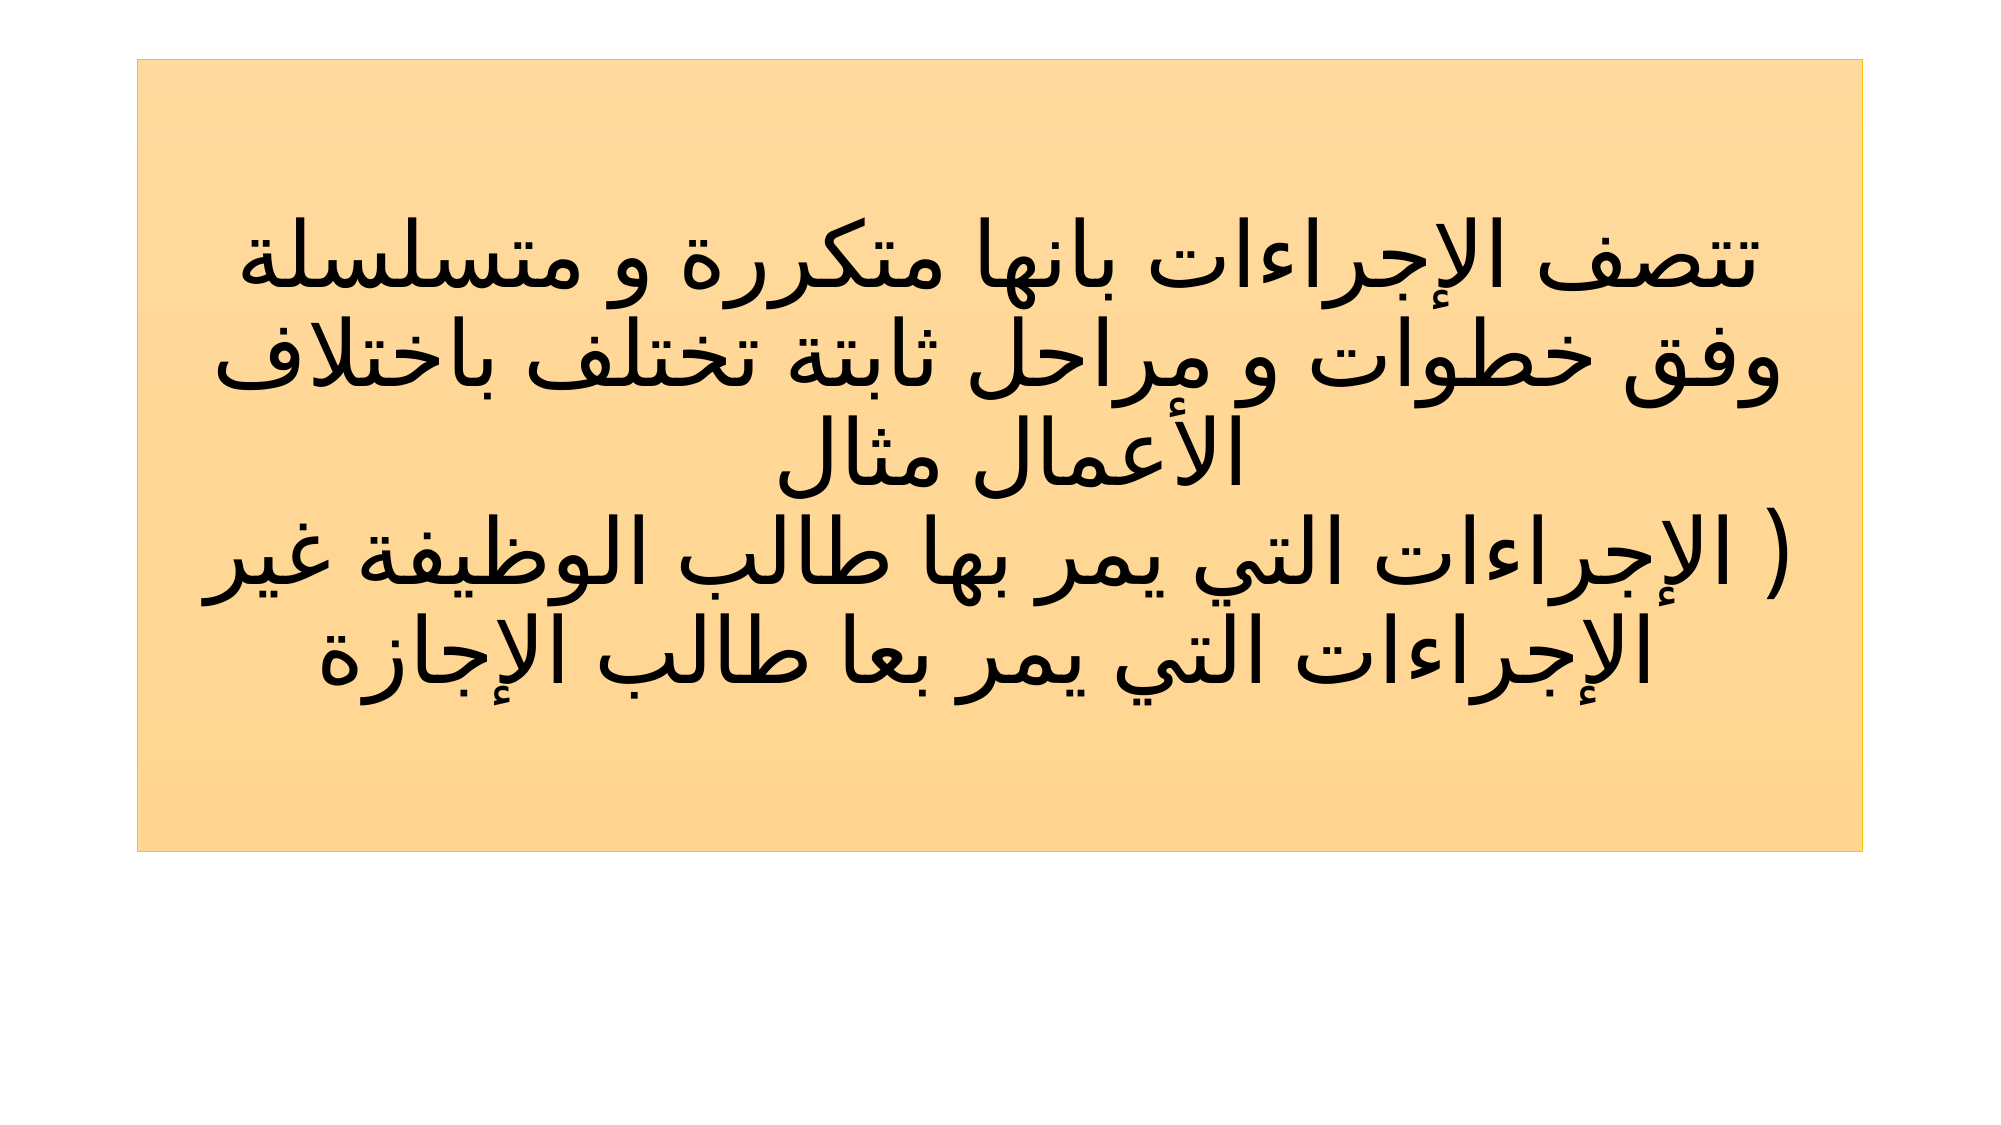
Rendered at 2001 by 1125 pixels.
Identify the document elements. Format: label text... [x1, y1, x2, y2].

title تتصف الإجراءات بانها متكررة و متسلسلة وفق خطوات و مراحل ثابتة تختلف باختلاف الأعمال مثال ( الإجراءات التي يمر بها طالب الوظيفة غير الإجراءات التي يمر بعا طالب الإجازة [137, 59, 1863, 852]
